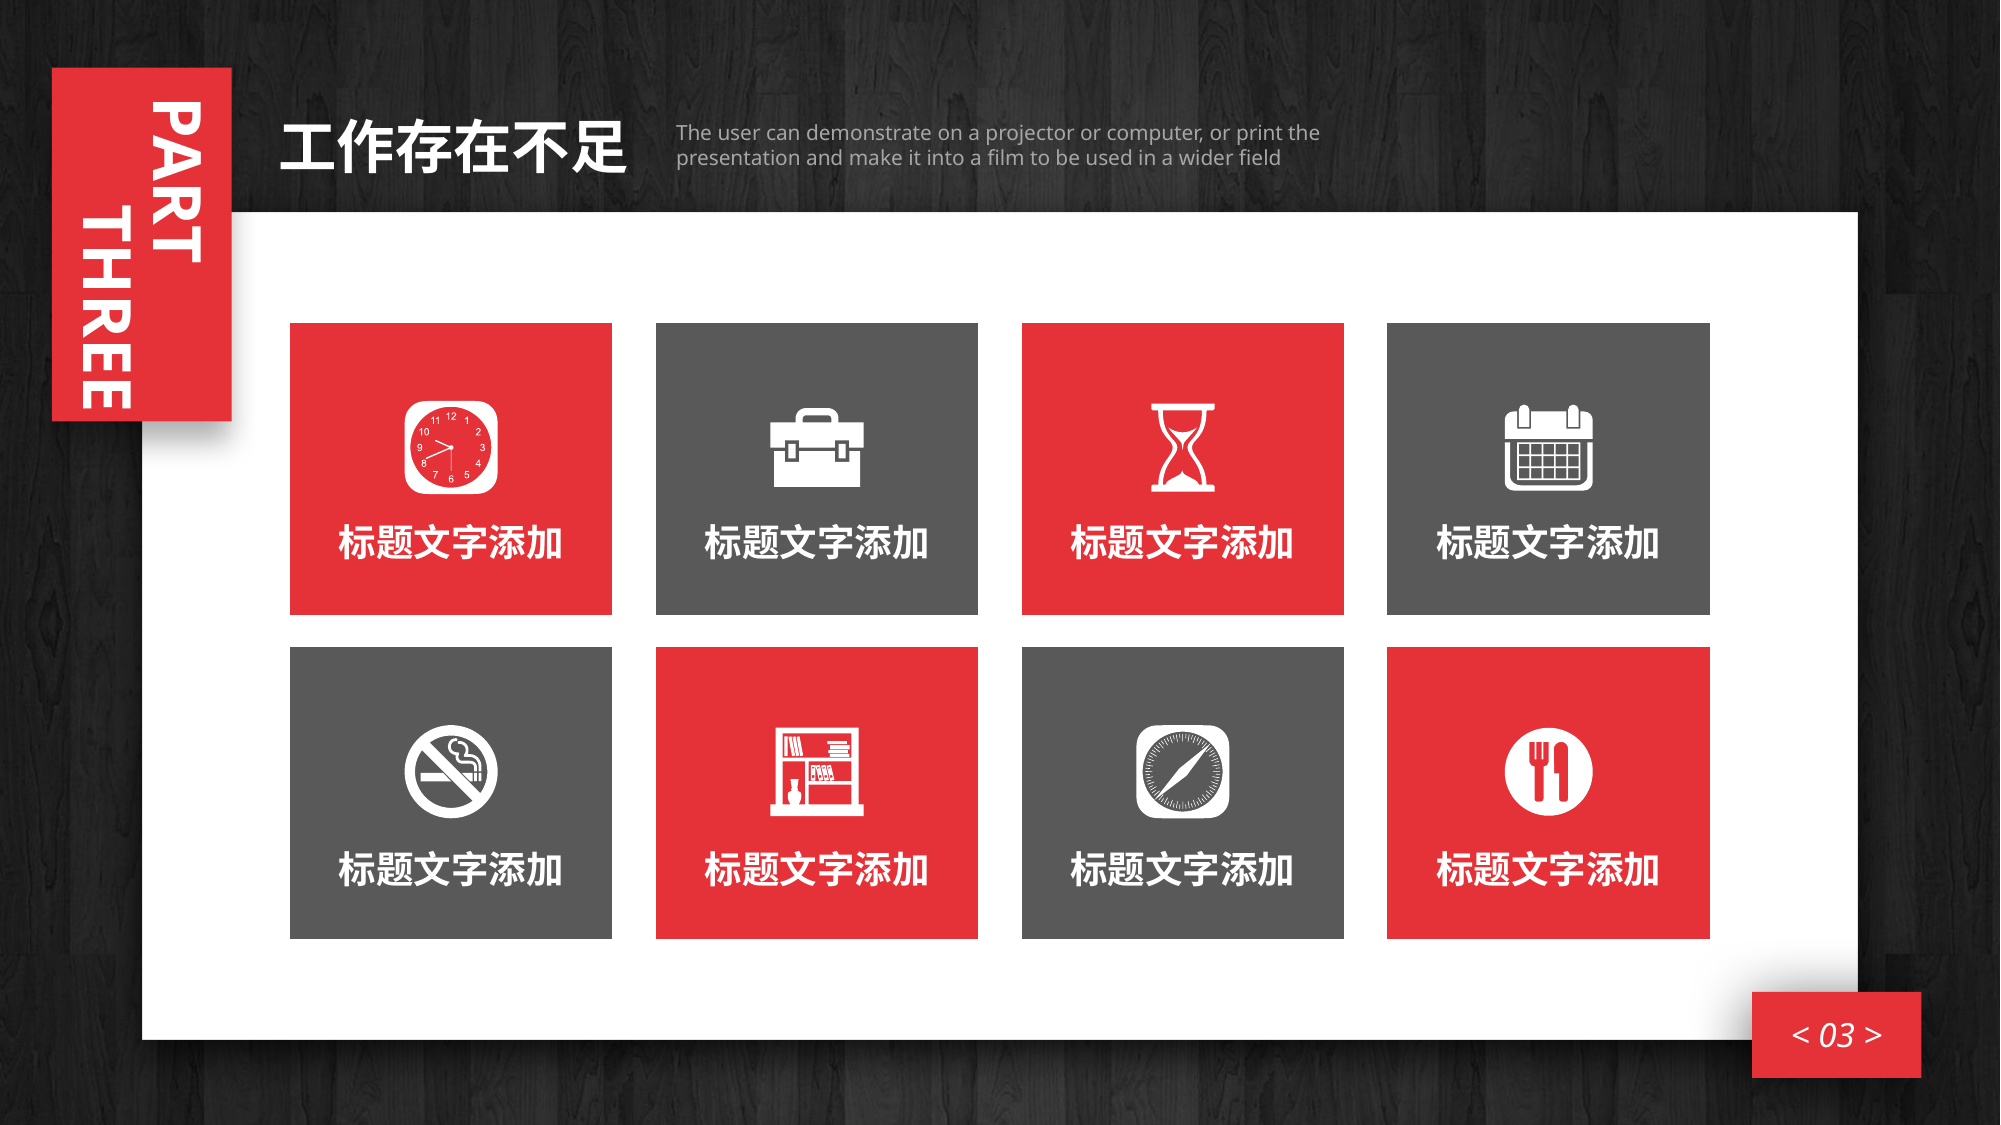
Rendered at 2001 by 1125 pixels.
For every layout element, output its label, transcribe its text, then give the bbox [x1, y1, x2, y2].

text_box 工作存在不足 [264, 102, 953, 188]
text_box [653, 320, 981, 618]
picture [0, 0, 2000, 1125]
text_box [1384, 644, 1713, 942]
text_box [1019, 320, 1347, 618]
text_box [287, 644, 615, 942]
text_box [653, 644, 981, 942]
text_box The user can demonstrate on a projector or computer, or print the presentation and make it into a film to be used in a wider field [661, 112, 1439, 178]
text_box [1384, 320, 1713, 618]
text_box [1019, 644, 1347, 942]
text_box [287, 320, 615, 618]
